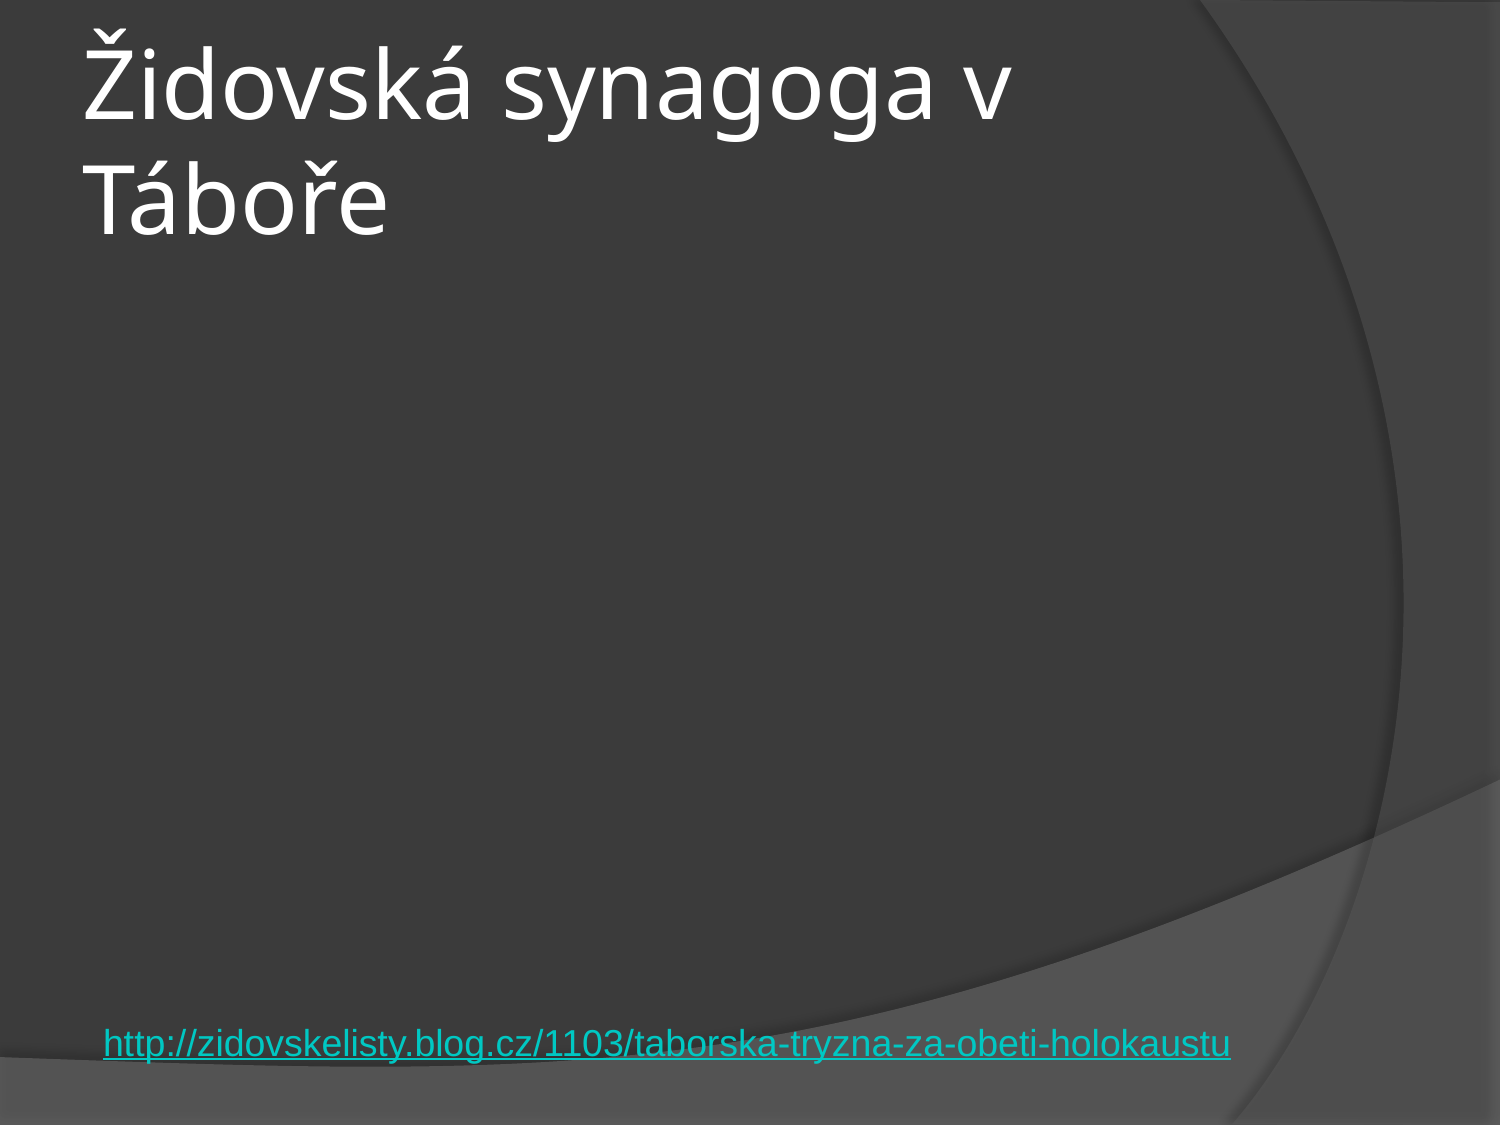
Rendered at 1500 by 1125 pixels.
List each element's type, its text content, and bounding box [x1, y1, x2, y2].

text_box http://zidovskelisty.blog.cz/1103/taborska-tryzna-za-obeti-holokaustu [88, 1011, 1412, 1117]
title Židovská synagoga v Táboře [75, 45, 1300, 233]
